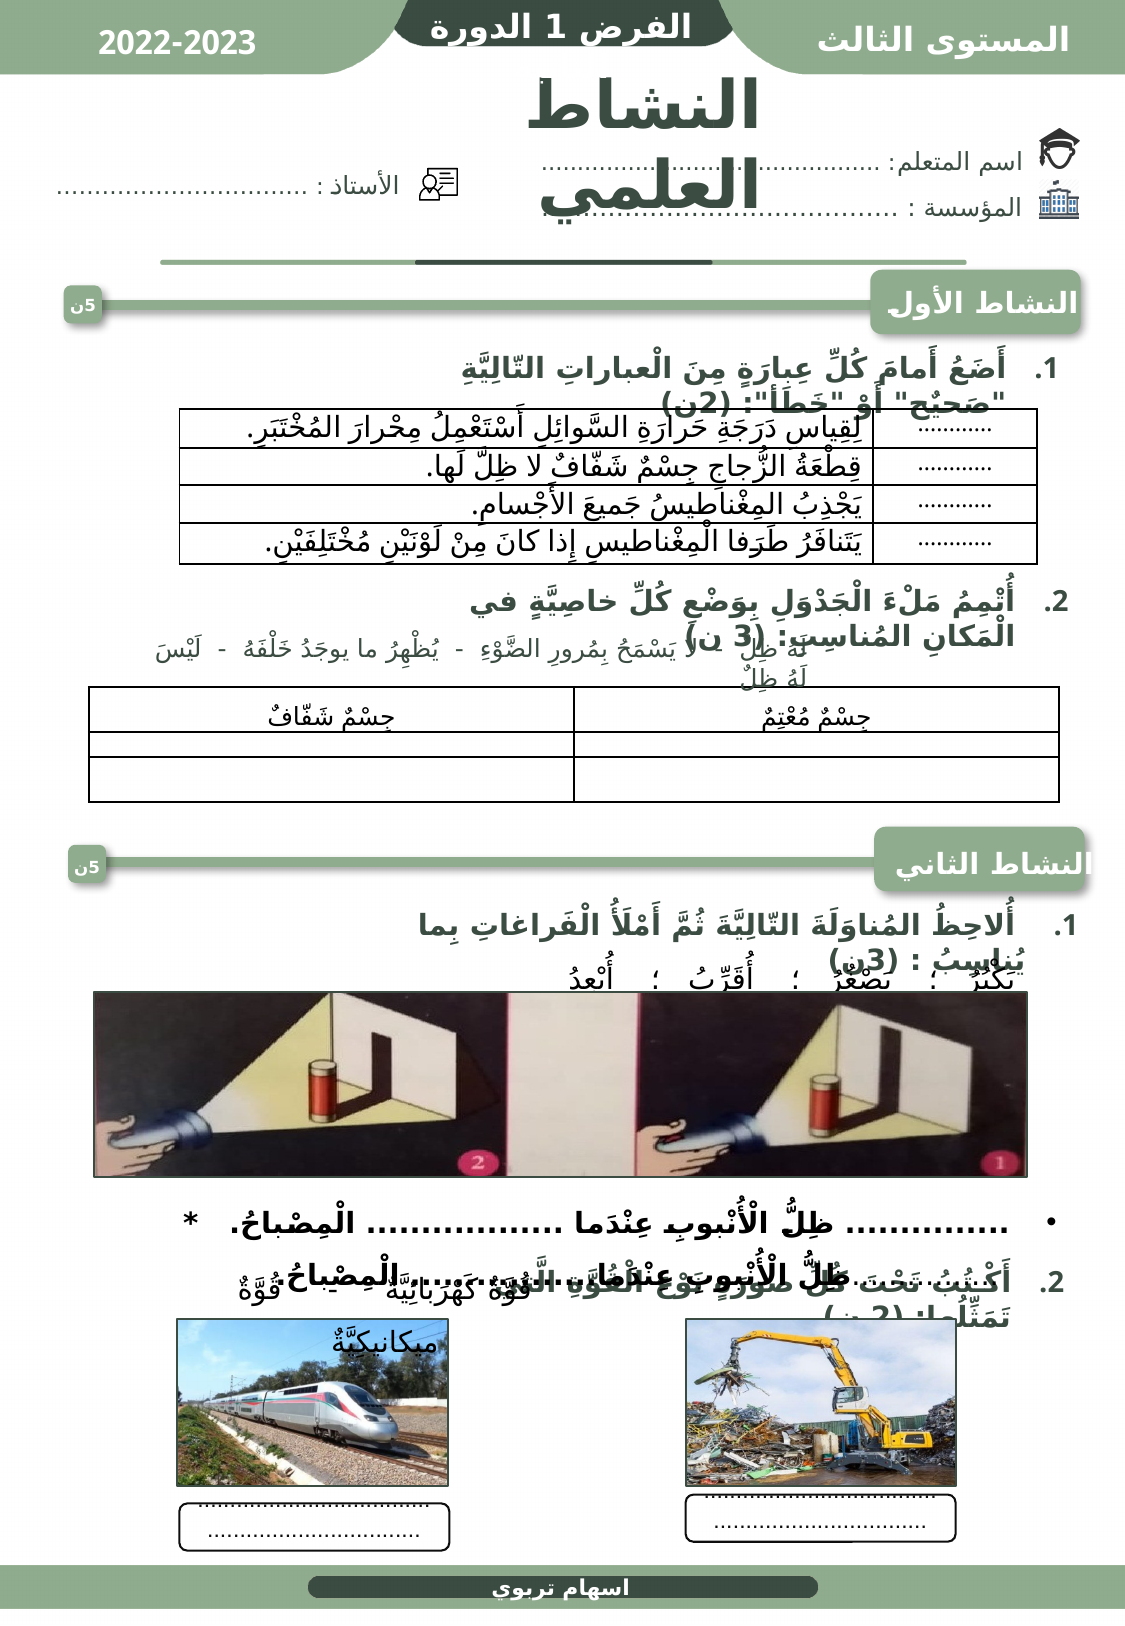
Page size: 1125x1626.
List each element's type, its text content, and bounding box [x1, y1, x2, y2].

table_header جِسْمٌ شَفّافٌ [90, 688, 573, 731]
table_cell ............ [874, 524, 1036, 563]
text_box 5ن [43, 287, 123, 323]
text_box ..................................................................... [178, 1502, 451, 1552]
text_box ............... ظِلُّ الْأُنْبوبِ عِنْدَما .................. الْمِصْباحُ. * ................ظِلُّ الْأُنْبوبِ عِنْدَما................. الْمِصْباحُ. [76, 1179, 1072, 1299]
text_box ..................................................................... [684, 1493, 957, 1543]
text_box الأستاذ : …………………………… [0, 162, 415, 237]
text_box 2022-2023 [37, 13, 318, 69]
text_box يَكْبُرُ ؛ يَصْغُرُ ؛ أُقَرِّبُ ؛ أُبْعِدُ [526, 935, 1059, 1003]
table_cell يَتَنافَرُ طَرَفا الْمِغْناطيسِ إِذا كانَ مِنْ لَوْنَيْنِ مُخْتَلِفَيْنِ. [180, 524, 872, 563]
text_box اسم المتعلم: ............................................... [778, 137, 1038, 183]
picture [0, 0, 1125, 1625]
text_box [871, 327, 1080, 335]
text_box الفرض 1 الدورة الثانية [382, 0, 740, 93]
text_box المستوى الثالث [777, 10, 1111, 66]
table_cell [575, 758, 1058, 801]
text_box قُوَّةٌ كَهْرَبائِيَّةٌ - قُوَّةٌ ميكانيكِيَّةٌ [167, 1245, 602, 1366]
text_box [874, 826, 1085, 837]
text_box أُتْمِمُ مَلْءَ الْجَدْوَلِ بِوَضْعِ كُلِّ خاصِيَّةٍ في الْمَكانِ المُناسِبِ: (3 ن) [392, 575, 1087, 660]
text_box لَهُ ظِلٌ - لا يَسْمَحُ بِمُرورِ الضَّوْءِ - يُظْهِرُ ما يوجَدُ خَلْفَهُ - لَيْسَ لَهُ ظِلٌ [127, 625, 822, 700]
text_box [68, 844, 106, 849]
text_box [877, 888, 1081, 892]
text_box أُلاحِظُ المُناوَلَةَ التّالِيَّةَ ثُمَّ أَمْلَأُ الْفَراغاتِ بِما يُناسِبُ : (3ن) [387, 898, 1097, 984]
table_header ............ [874, 410, 1036, 447]
table_header لِقِياسِ دَرَجَةِ حَرارَةِ السَّوائِلِ أَسْتَعْمِلُ مِحْرارَ المُخْتَبَرِ. [180, 410, 872, 447]
table_cell [90, 758, 573, 801]
picture [419, 164, 458, 204]
table_header جِسْمٌ مُعْتِمٌ [575, 688, 1058, 731]
table_cell ............ [874, 486, 1036, 522]
picture [0, 0, 382, 162]
text_box النشاط الثاني [862, 837, 1117, 888]
text_box النشاط العلمي [322, 54, 778, 230]
text_box 5ن [47, 849, 127, 884]
table_cell ............ [874, 449, 1036, 484]
text_box أَكْـتُبُ تَحْتَ كُلِّ صورَةٍ نَوْعَ الْقُوَّةِ الَّتي تَمَثِّلُها: (2 ن) [602, 1255, 1083, 1341]
text_box المؤسسة : ……………………………………. [778, 184, 1038, 230]
text_box أَضَعُ أَمامَ كُلِّ عِبارَةٍ مِنَ الْعباراتِ التّالِيَّةِ "صَحيٌح" أَوْ "خَطَأ": (2ن) [382, 342, 1078, 427]
table_cell [575, 733, 1058, 756]
text_box النشاط الأول [851, 276, 1106, 327]
text_box اسهام تربوي [433, 1566, 688, 1608]
text_box [871, 269, 1080, 276]
table_cell قِطْعَةُ الزُّجاجِ جِسْمٌ شَفّافٌ لا ظِلَّ لَها. [180, 449, 872, 484]
table_cell يَجْذِبُ المِغْناطيسُ جَميعَ الأَجْسامِ. [180, 486, 872, 522]
table_cell [90, 733, 573, 756]
